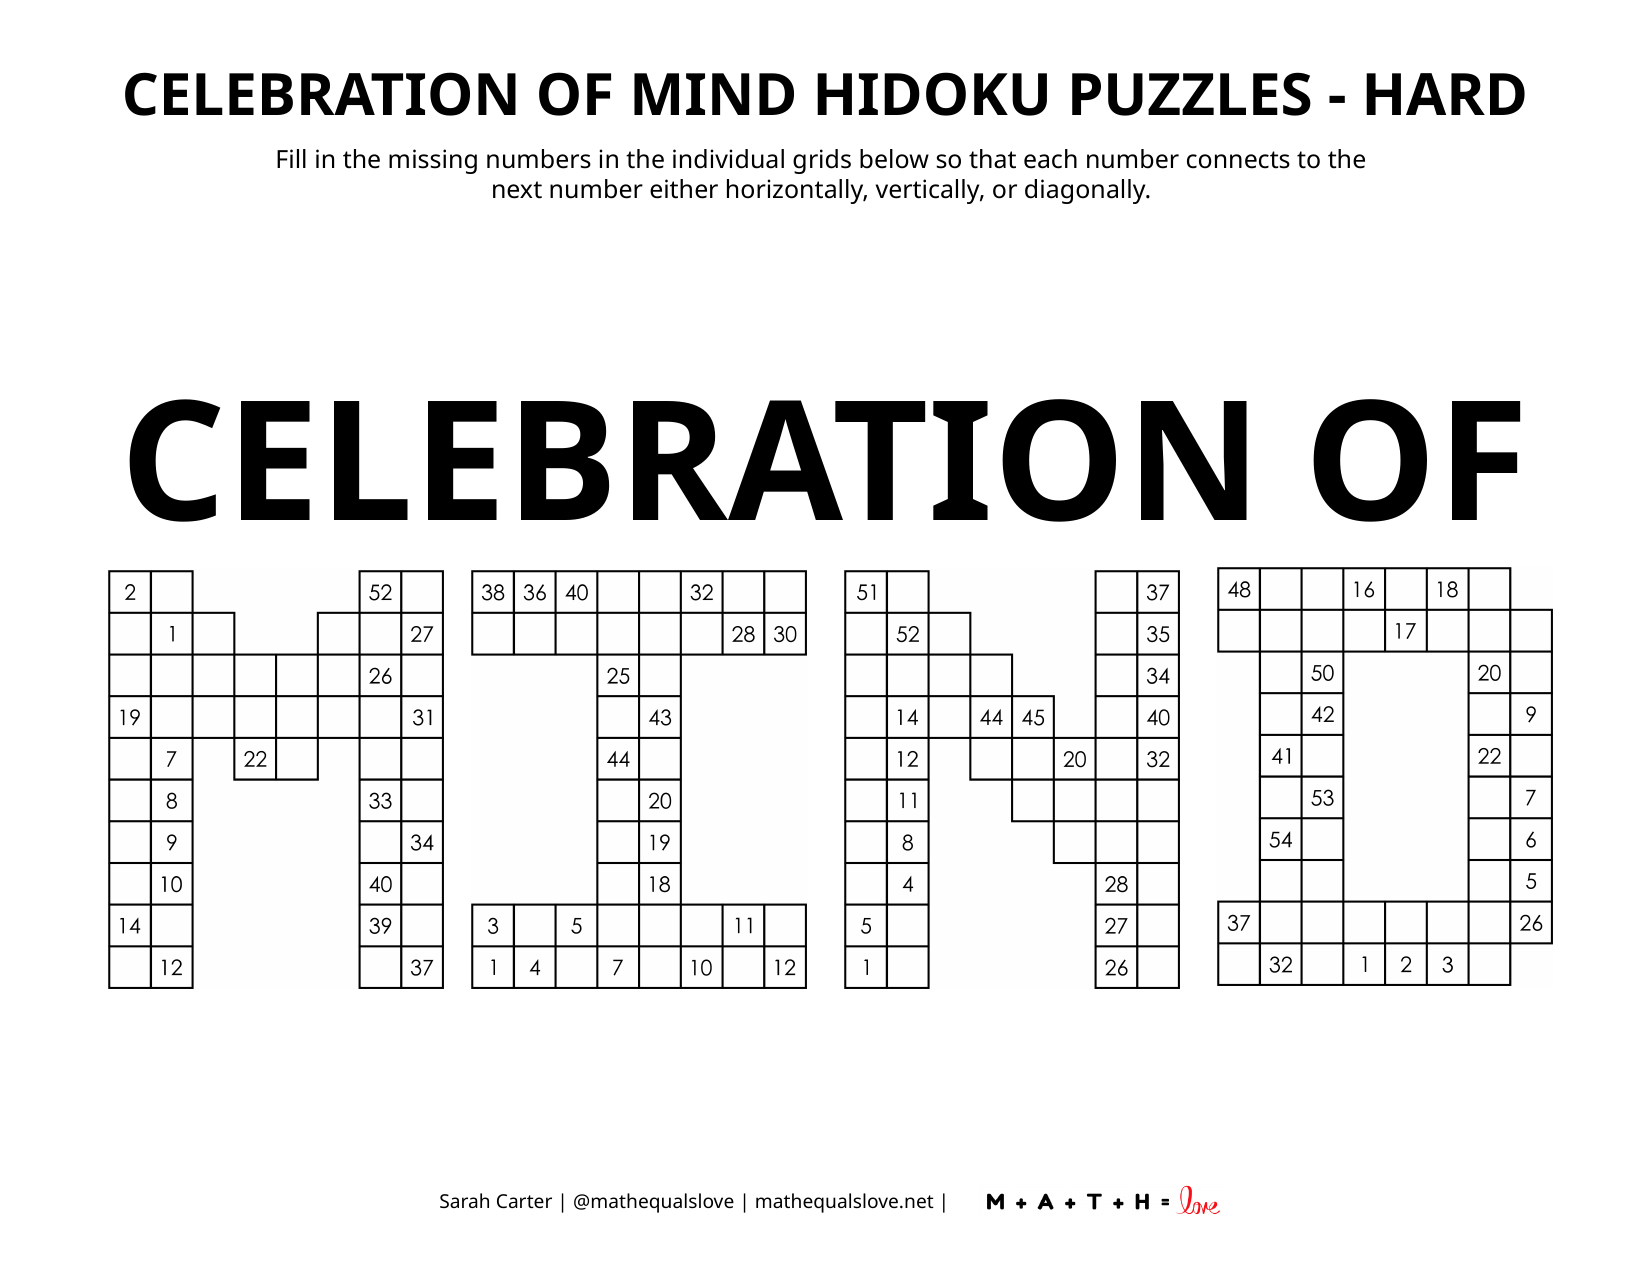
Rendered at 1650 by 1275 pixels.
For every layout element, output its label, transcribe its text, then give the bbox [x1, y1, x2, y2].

text_box Sarah Carter | @mathequalslove | mathequalslove.net | [424, 1182, 1259, 1220]
picture [978, 1183, 1226, 1218]
picture [1216, 565, 1555, 987]
picture [842, 569, 1181, 991]
picture [106, 569, 445, 991]
text_box CELEBRATION OF MIND HIDOKU PUZZLES - HARD [76, 50, 1574, 135]
text_box CELEBRATION OF [0, 346, 1650, 562]
picture [469, 569, 808, 991]
text_box Fill in the missing numbers in the individual grids below so that each number connects to the next number either horizontally, vertically, or diagonally. [0, 135, 1650, 211]
